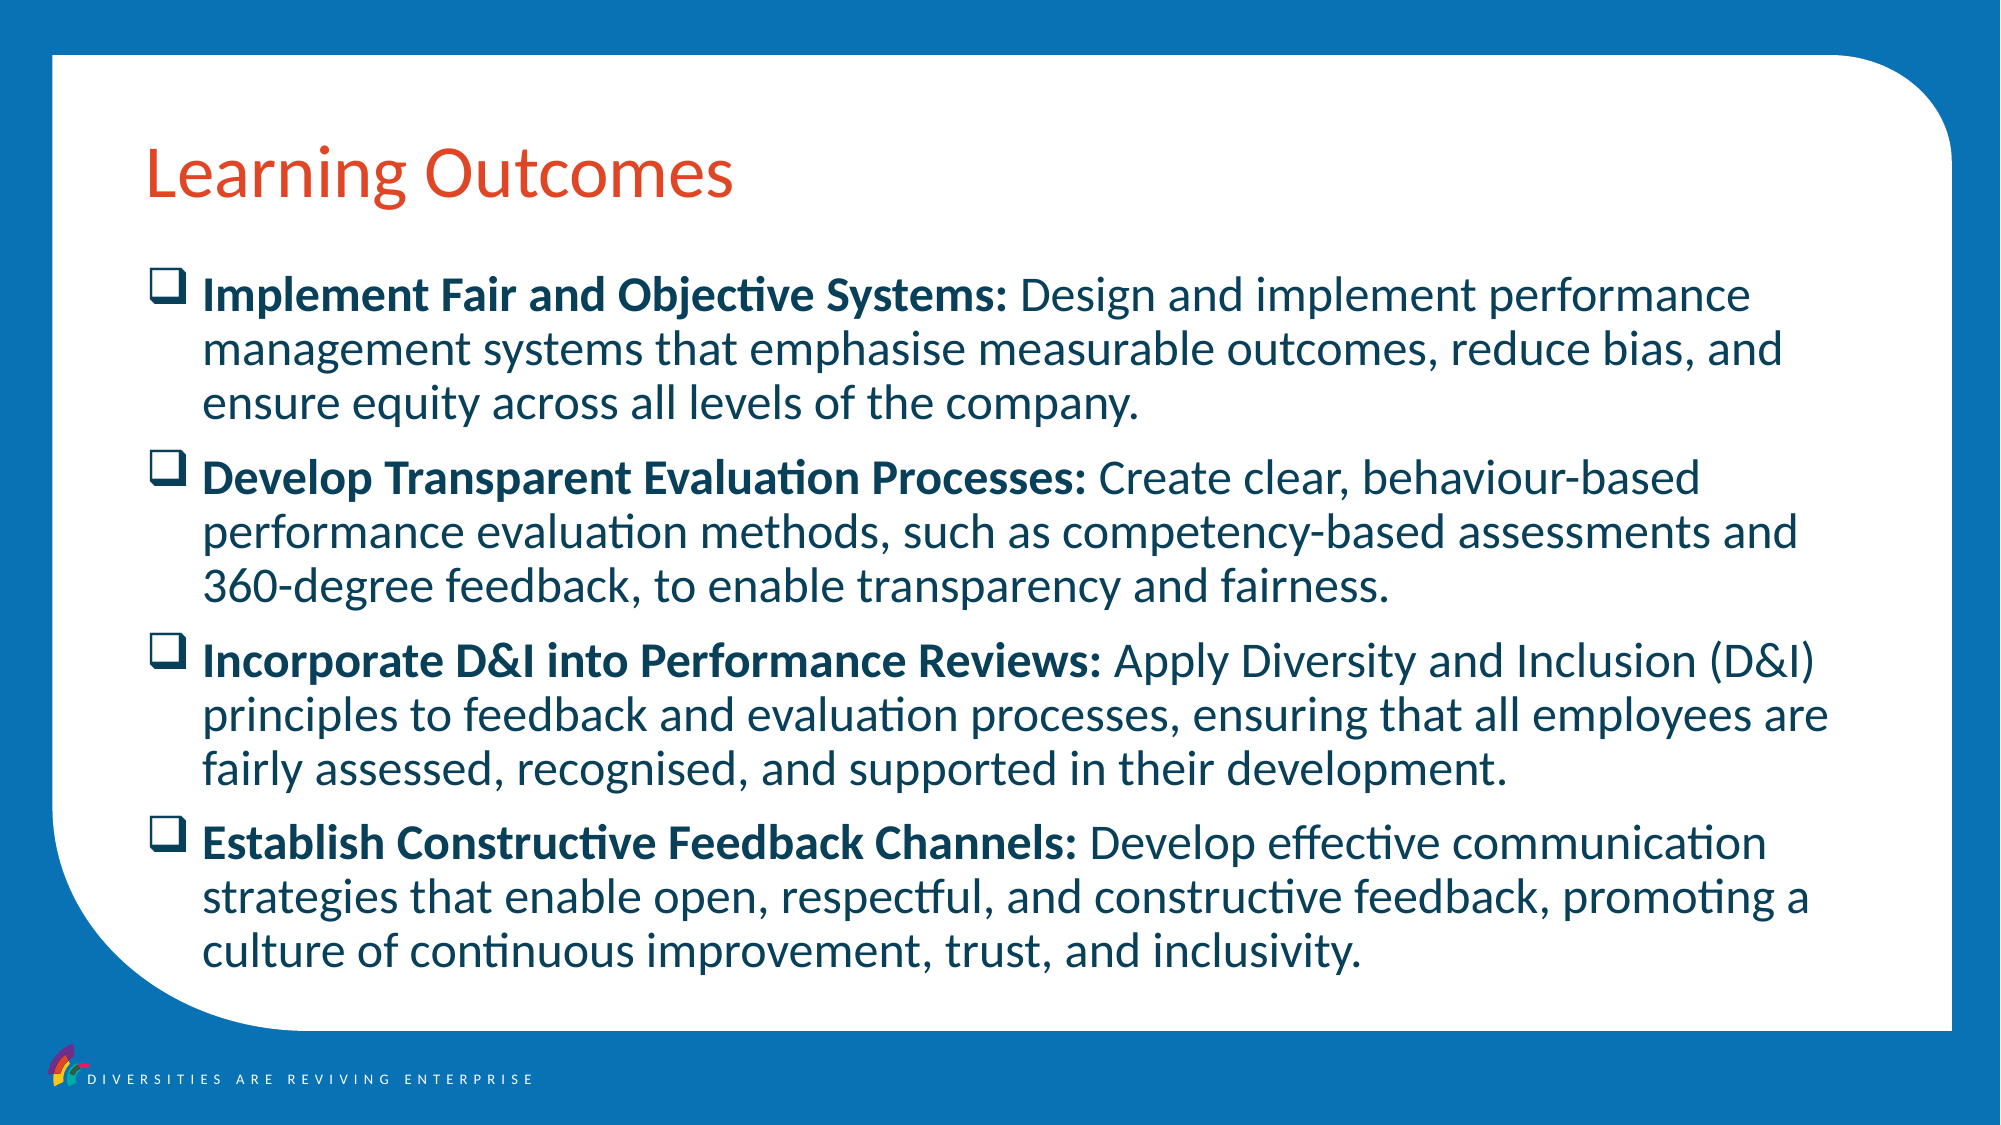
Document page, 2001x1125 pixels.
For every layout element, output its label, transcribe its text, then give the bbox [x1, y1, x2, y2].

list Learning Outcomes [130, 124, 1869, 257]
list Implement Fair and Objective Systems: Design and implement performance management systems that emphasise measurable outcomes, reduce bias, and ensure equity across all levels of the company. Develop Transparent Evaluation Processes: Create clear, behaviour-based performance evaluation methods, such as competency-based assessments and 360-degree feedback, to enable transparency and fairness. Incorporate D&I into Performance Reviews: Apply Diversity and Inclusion (D&I) principles to feedback and evaluation processes, ensuring that all employees are fairly assessed, recognised, and supported in their development. Establish Constructive Feedback Channels: Develop effective communication strategies that enable open, respectful, and constructive feedback, promoting a culture of continuous improvement, trust, and inclusivity. [130, 260, 1869, 893]
